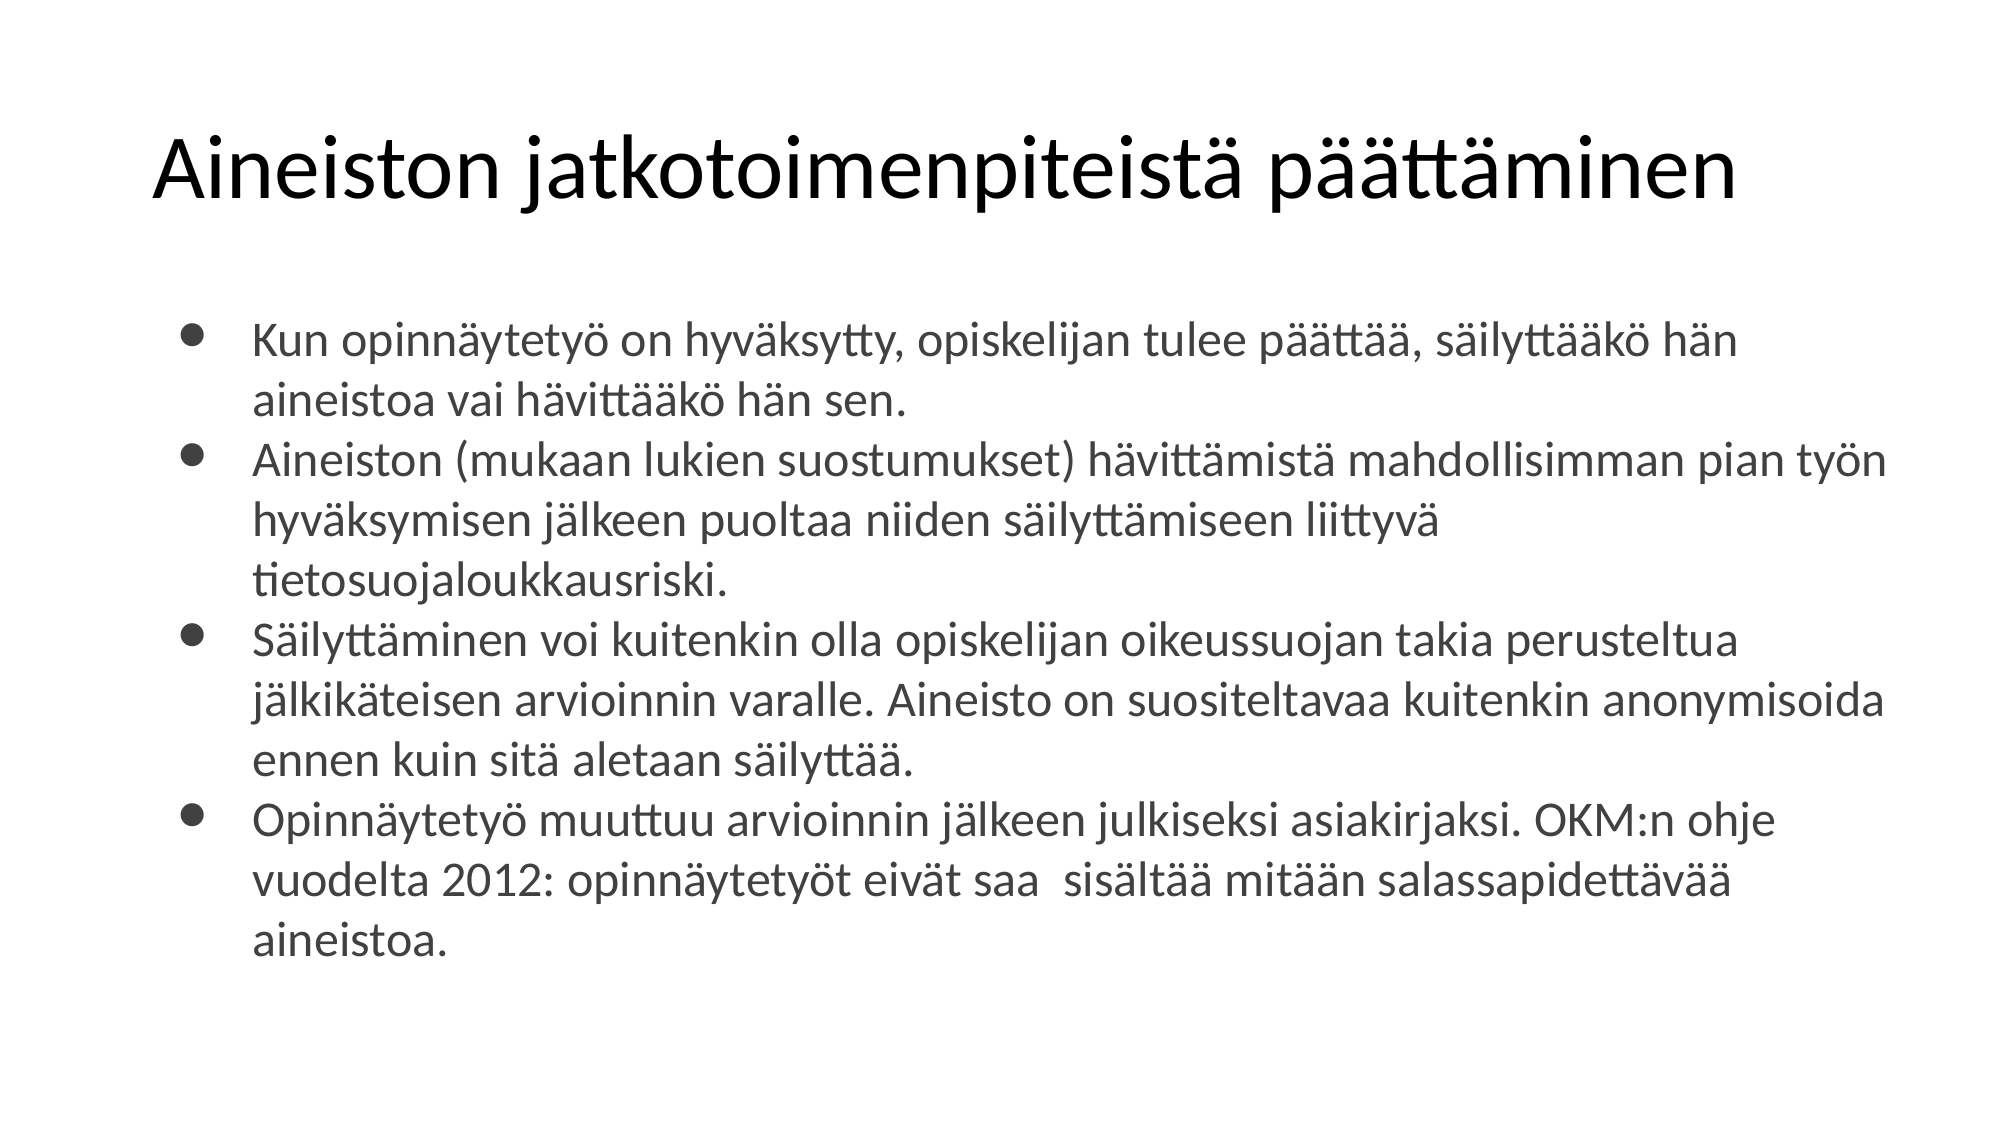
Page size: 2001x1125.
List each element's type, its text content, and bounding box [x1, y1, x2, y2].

list Kun opinnäytetyö on hyväksytty, opiskelijan tulee päättää, säilyttääkö hän aineistoa vai hävittääkö hän sen. Aineiston (mukaan lukien suostumukset) hävittämistä mahdollisimman pian työn hyväksymisen jälkeen puoltaa niiden säilyttämiseen liittyvä tietosuojaloukkausriski. Säilyttäminen voi kuitenkin olla opiskelijan oikeussuojan takia perusteltua jälkikäteisen arvioinnin varalle. Aineisto on suositeltavaa kuitenkin anonymisoida ennen kuin sitä aletaan säilyttää. Opinnäytetyö muuttuu arvioinnin jälkeen julkiseksi asiakirjaksi. OKM:n ohje vuodelta 2012: opinnäytetyöt eivät saa sisältää mitään salassapidettävää aineistoa. [137, 299, 1938, 991]
title Aineiston jatkotoimenpiteistä päättäminen [137, 59, 1863, 278]
